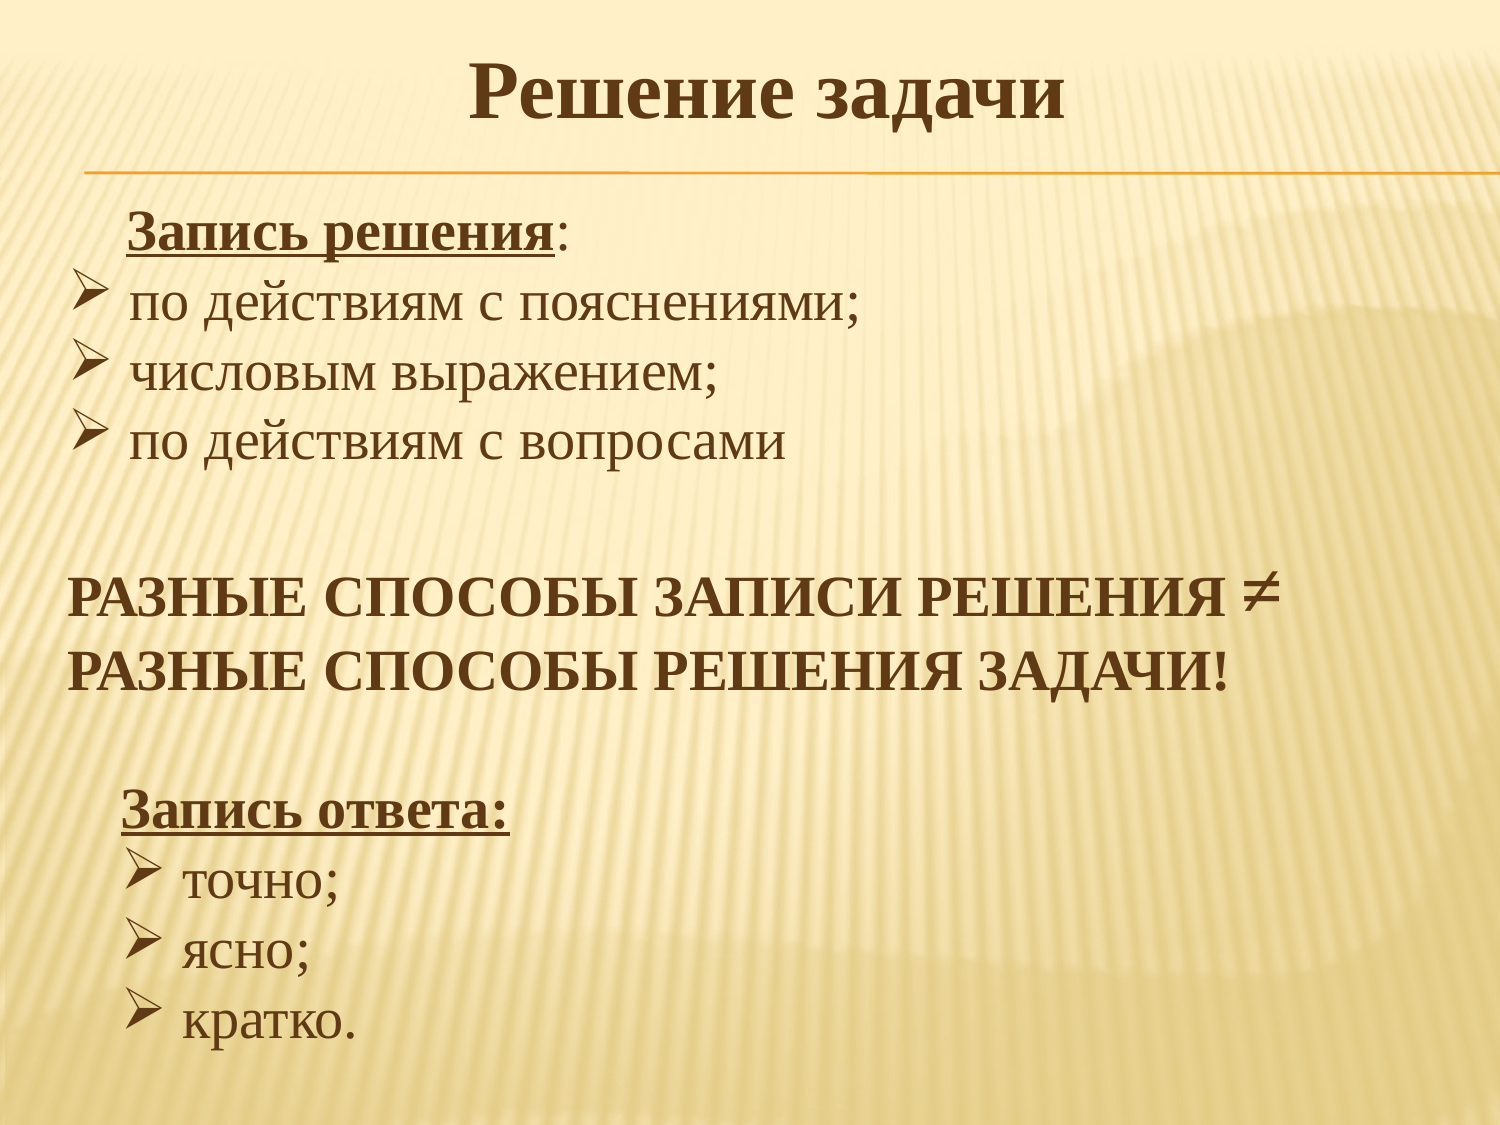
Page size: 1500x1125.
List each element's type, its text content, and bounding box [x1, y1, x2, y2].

text_box Решение задачи [100, 27, 1436, 143]
text_box Запись ответа: точно; ясно; кратко. [106, 763, 1311, 1058]
text_box Запись решения: по действиям с пояснениями; числовым выражением; по действиям с вопросами РАЗНЫЕ СПОСОБЫ ЗАПИСИ РЕШЕНИЯ ≠ РАЗНЫЕ СПОСОБЫ РЕШЕНИЯ ЗАДАЧИ! [53, 184, 1459, 710]
